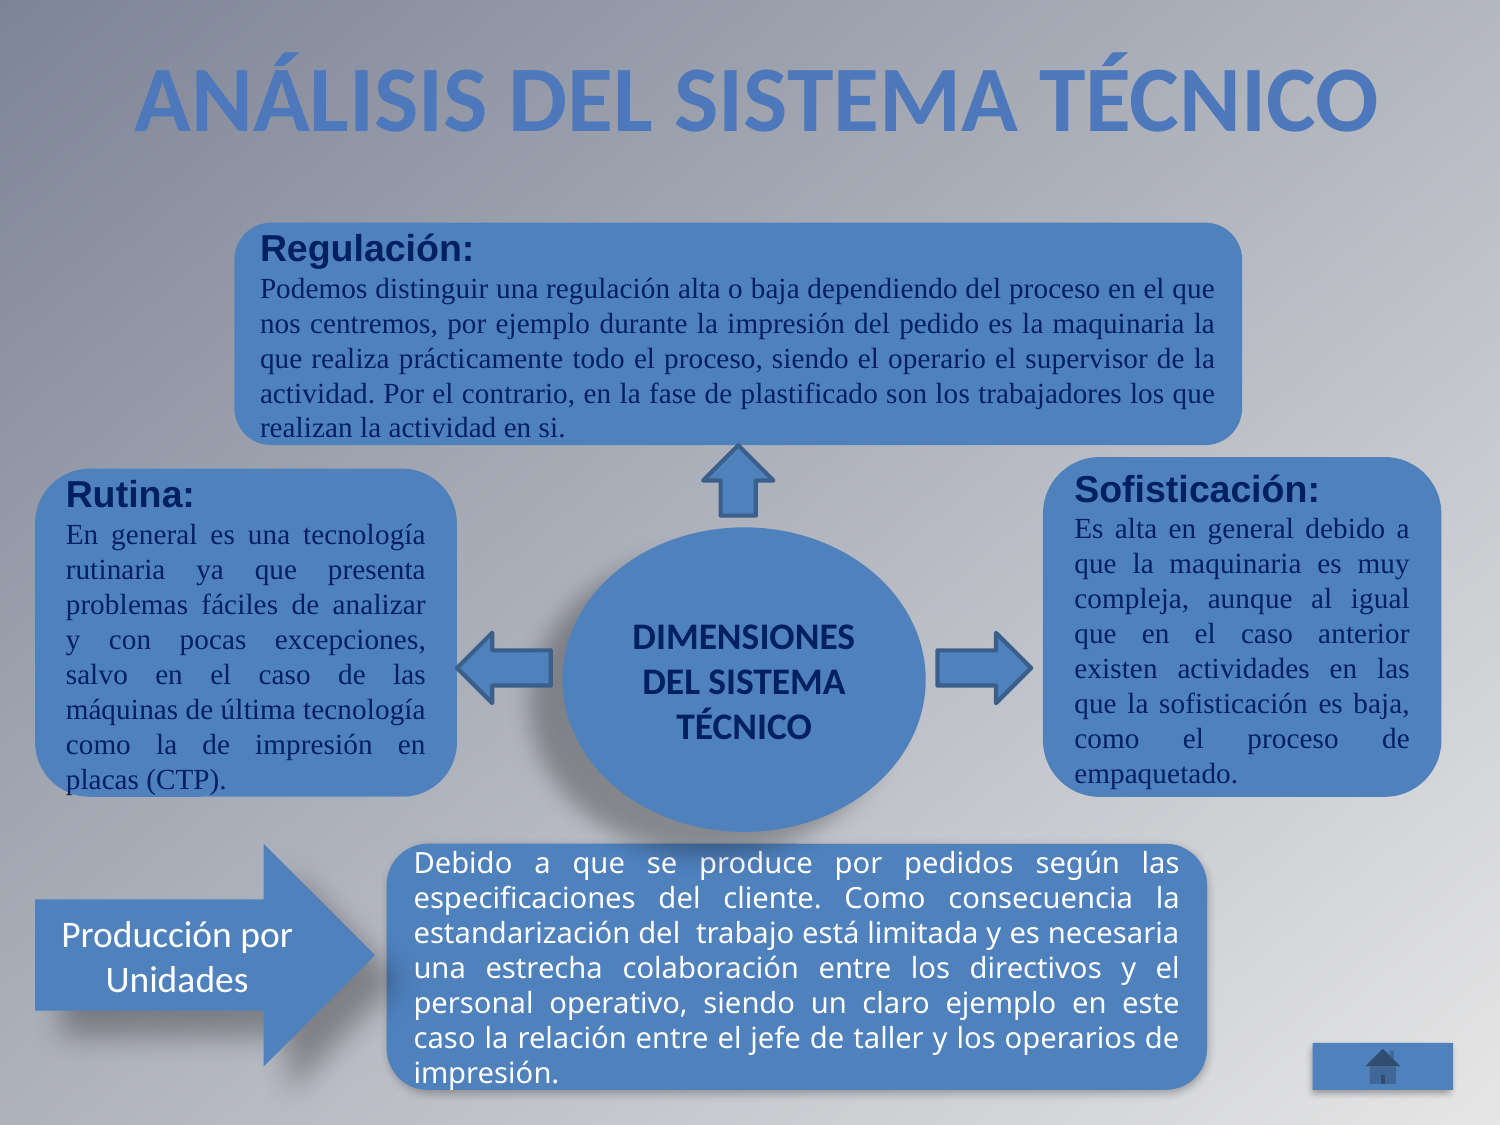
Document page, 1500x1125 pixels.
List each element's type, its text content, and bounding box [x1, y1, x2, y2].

text_box Rutina: En general es una tecnología rutinaria ya que presenta problemas fáciles de analizar y con pocas excepciones, salvo en el caso de las máquinas de última tecnología como la de impresión en placas (CTP). [32, 466, 460, 799]
text_box [935, 630, 1034, 706]
text_box [1310, 1041, 1455, 1092]
text_box [454, 630, 553, 706]
text_box Regulación: Podemos distinguir una regulación alta o baja dependiendo del proceso en el que nos centremos, por ejemplo durante la impresión del pedido es la maquinaria la que realiza prácticamente todo el proceso, siendo el operario el supervisor de la actividad. Por el contrario, en la fase de plastificado son los trabajadores los que realizan la actividad en si. [232, 220, 1245, 448]
text_box Producción por Unidades [33, 841, 378, 1069]
text_box Debido a que se produce por pedidos según las especificaciones del cliente. Como consecuencia la estandarización del trabajo está limitada y es necesaria una estrecha colaboración entre los directivos y el personal operativo, siendo un claro ejemplo en este caso la relación entre el jefe de taller y los operarios de impresión. [384, 841, 1210, 1092]
title análisis del sistema técnico [82, 0, 1432, 188]
text_box DIMENSIONES DEL SISTEMA TÉCNICO [560, 525, 928, 835]
text_box [701, 443, 776, 518]
text_box Sofisticación: Es alta en general debido a que la maquinaria es muy compleja, aunque al igual que en el caso anterior existen actividades en las que la sofisticación es baja, como el proceso de empaquetado. [1040, 454, 1444, 799]
